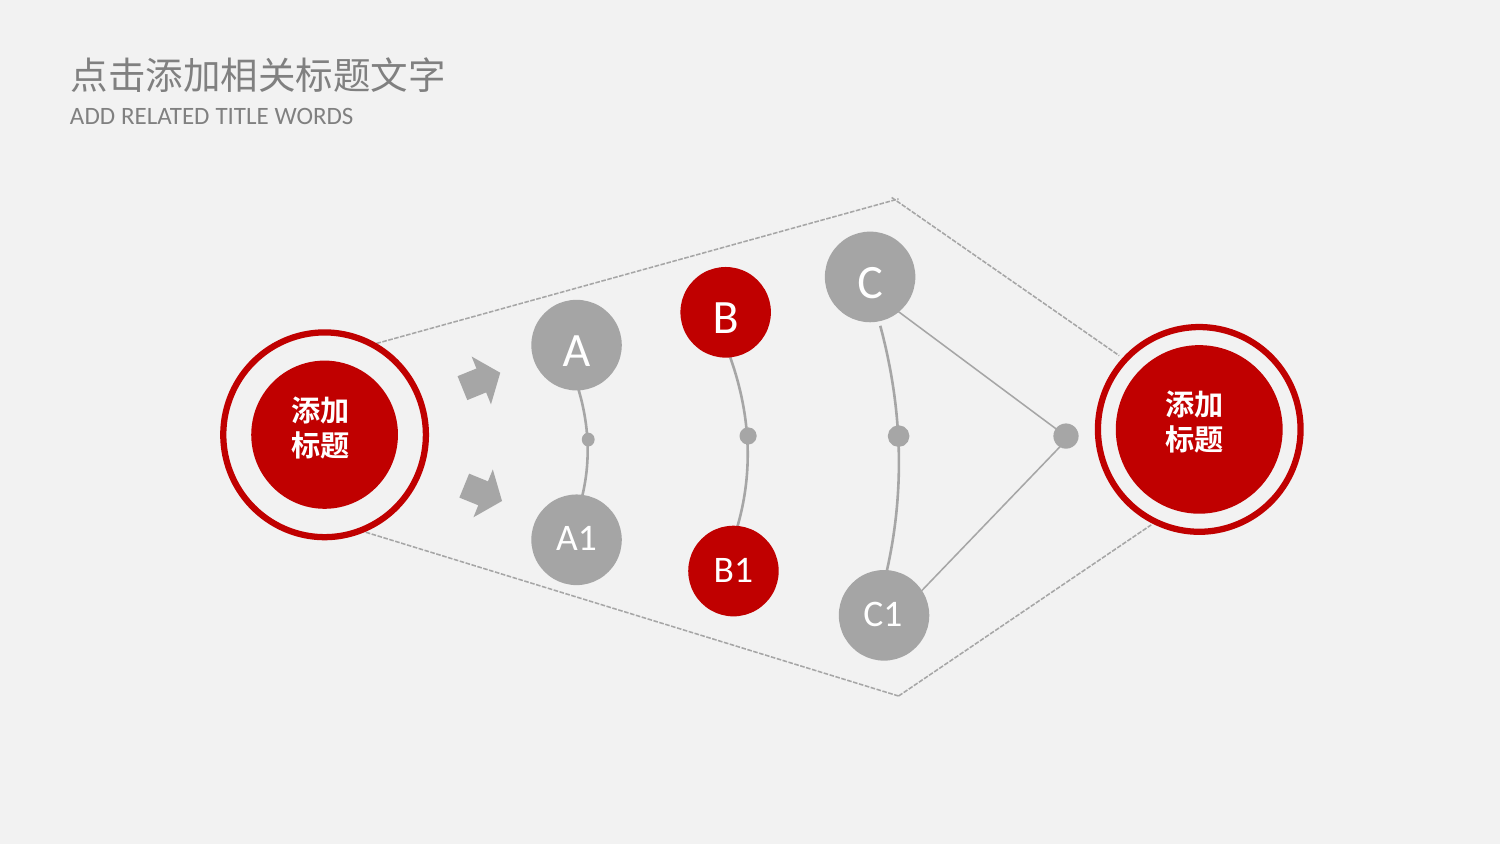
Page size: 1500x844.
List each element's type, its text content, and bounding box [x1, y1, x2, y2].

text_box 点击添加相关标题文字 [54, 43, 462, 105]
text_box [1157, 326, 1319, 532]
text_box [359, 197, 1152, 697]
text_box ADD RELATED TITLE WORDS [54, 91, 371, 138]
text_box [223, 332, 444, 538]
